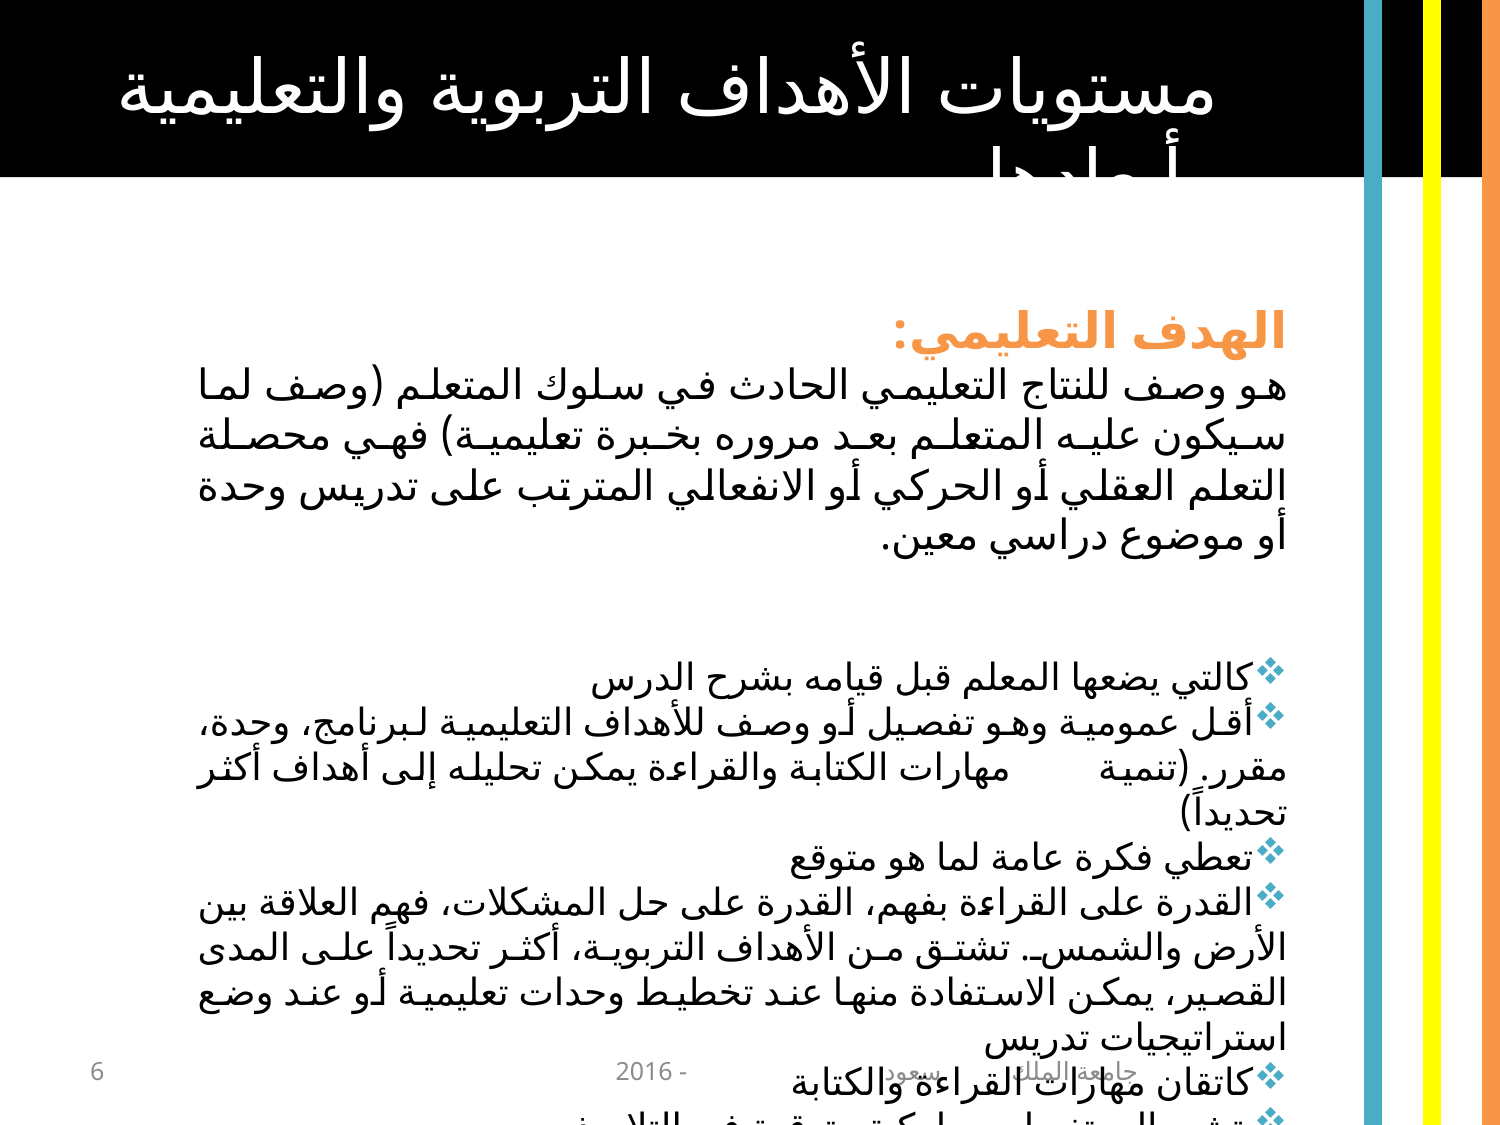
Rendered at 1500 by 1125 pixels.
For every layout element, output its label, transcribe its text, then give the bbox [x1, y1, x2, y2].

text_box [1443, 0, 1480, 179]
slide_number 6 [75, 1042, 425, 1103]
text_box [1362, 0, 1384, 1125]
text_box الهدف التعليمي: هو وصف للنتاج التعليمي الحادث في سلوك المتعلم (وصف لما سيكون عليه المتعلم بعد مروره بخبرة تعليمية) فهي محصلة التعلم العقلي أو الحركي أو الانفعالي المترتب على تدريس وحدة أو موضوع دراسي معين. كالتي يضعها المعلم قبل قيامه بشرح الدرس أقل عمومية وهو تفصيل أو وصف للأهداف التعليمية لبرنامج، وحدة، مقرر. (تنمية مهارات الكتابة والقراءة يمكن تحليله إلى أهداف أكثر تحديداً) تعطي فكرة عامة لما هو متوقع القدرة على القراءة بفهم، القدرة على حل المشكلات، فهم العلاقة بين الأرض والشمس. تشتق من الأهداف التربوية، أكثر تحديداً على المدى القصير، يمكن الاستفادة منها عند تخطيط وحدات تعليمية أو عند وضع استراتيجيات تدريس كاتقان مهارات القراءة والكتابة تشير إلى تغيرات سلوكية متوقعة في التلاميذ [183, 290, 1303, 1059]
text_box [1480, 0, 1500, 1125]
text_box [1421, 0, 1443, 1125]
text_box مستويات الأهداف التربوية والتعليمية وأبعادها [11, 30, 1235, 226]
footer جامعة الملك سعود - 2016 [512, 1042, 988, 1103]
text_box [0, 0, 1362, 179]
text_box [1384, 0, 1421, 179]
